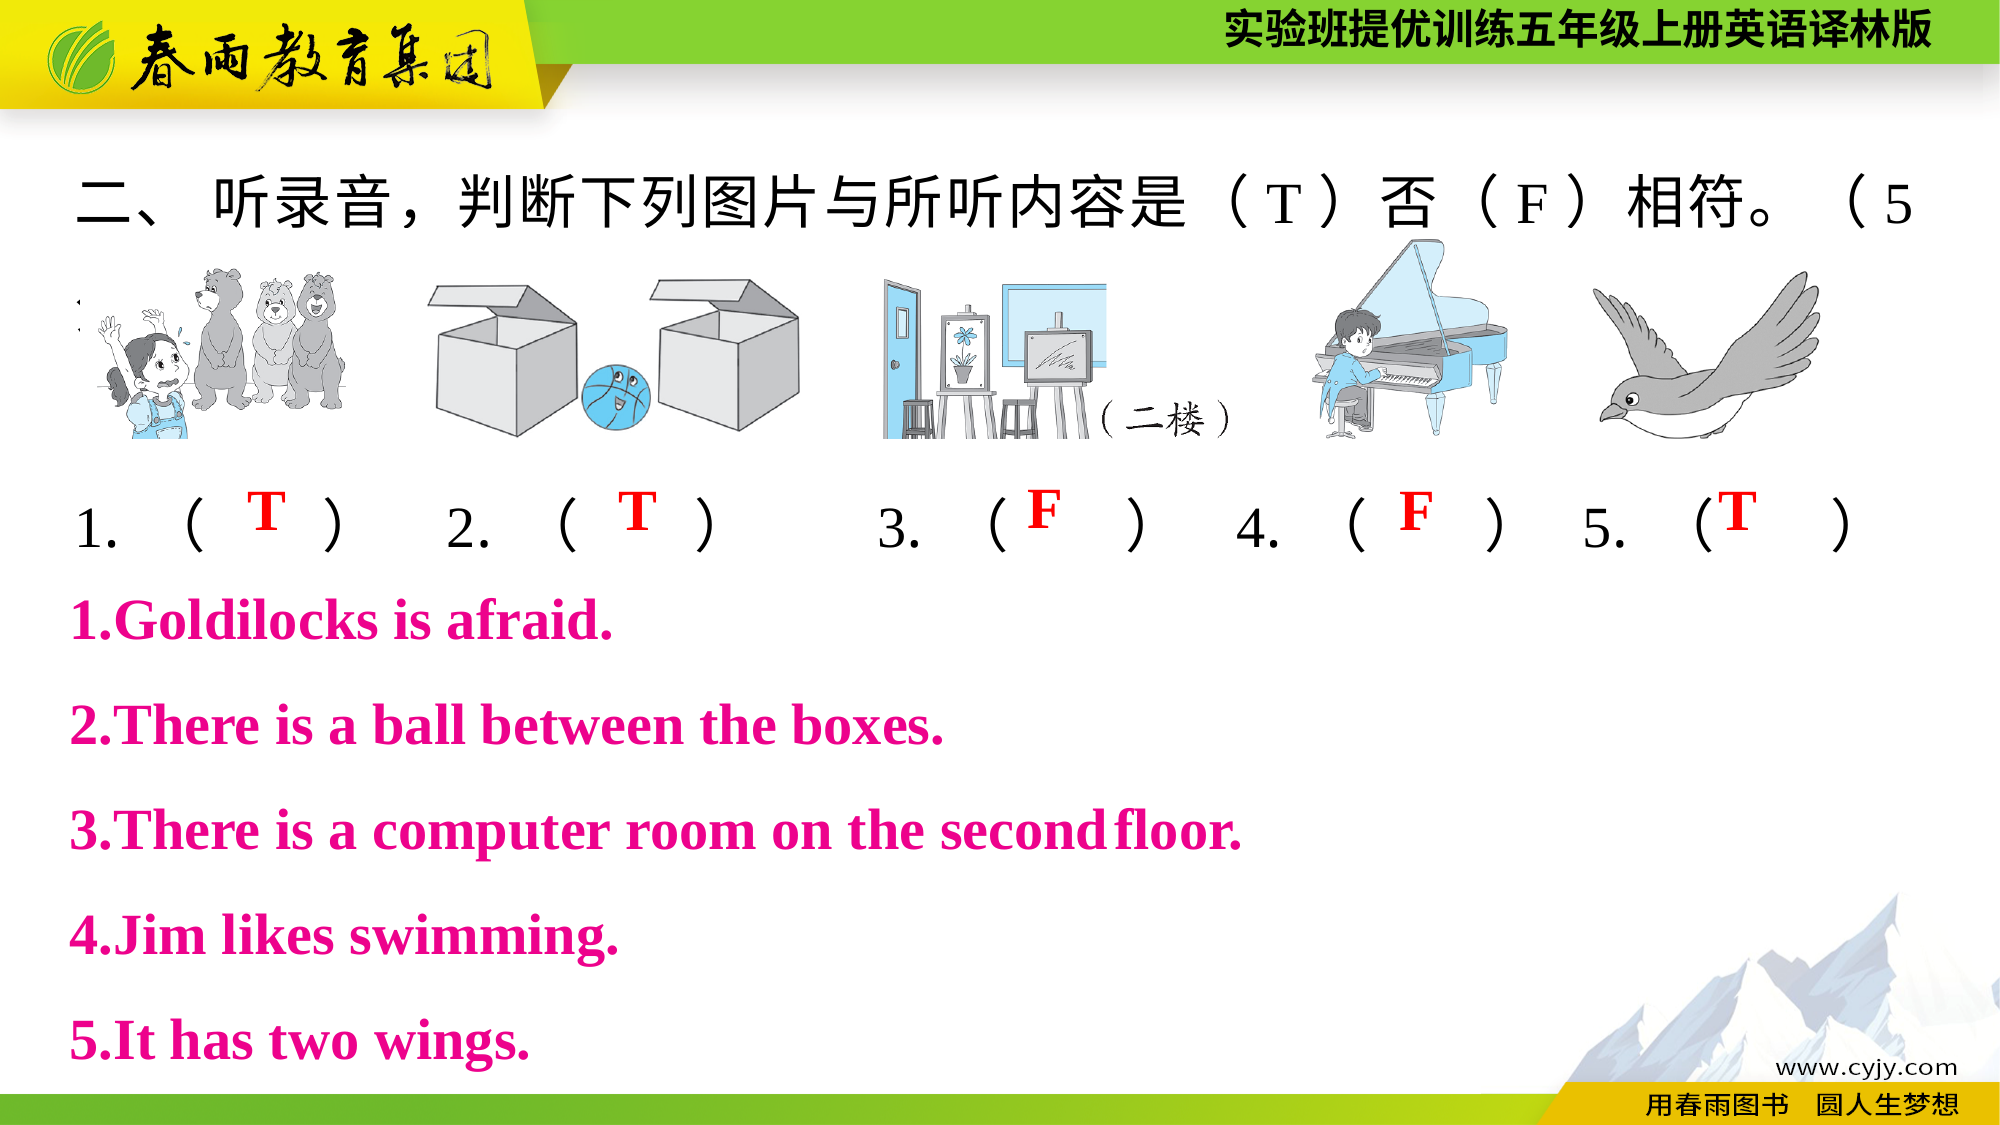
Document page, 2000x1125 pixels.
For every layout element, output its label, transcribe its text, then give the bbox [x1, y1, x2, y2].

text_box T [232, 464, 301, 550]
text_box 1.Goldilocks is afraid. 2.There is a ball between the boxes. 3.There is a computer room on the second floor. 4.Jim likes swimming. 5.It has two wings. [54, 538, 1388, 1079]
text_box T [1703, 464, 1772, 550]
list 二、 听录音，判断下列图片与所听内容是（T）否（F）相符。（5分） [59, 122, 1944, 231]
picture [0, 0, 2000, 1125]
text_box T [603, 464, 672, 550]
text_box 1. （ ） 2. （ ） 3. （ ） 4. （ ） 5. （ ） [59, 446, 1944, 567]
text_box F [1384, 464, 1450, 550]
text_box F [1012, 462, 1078, 548]
